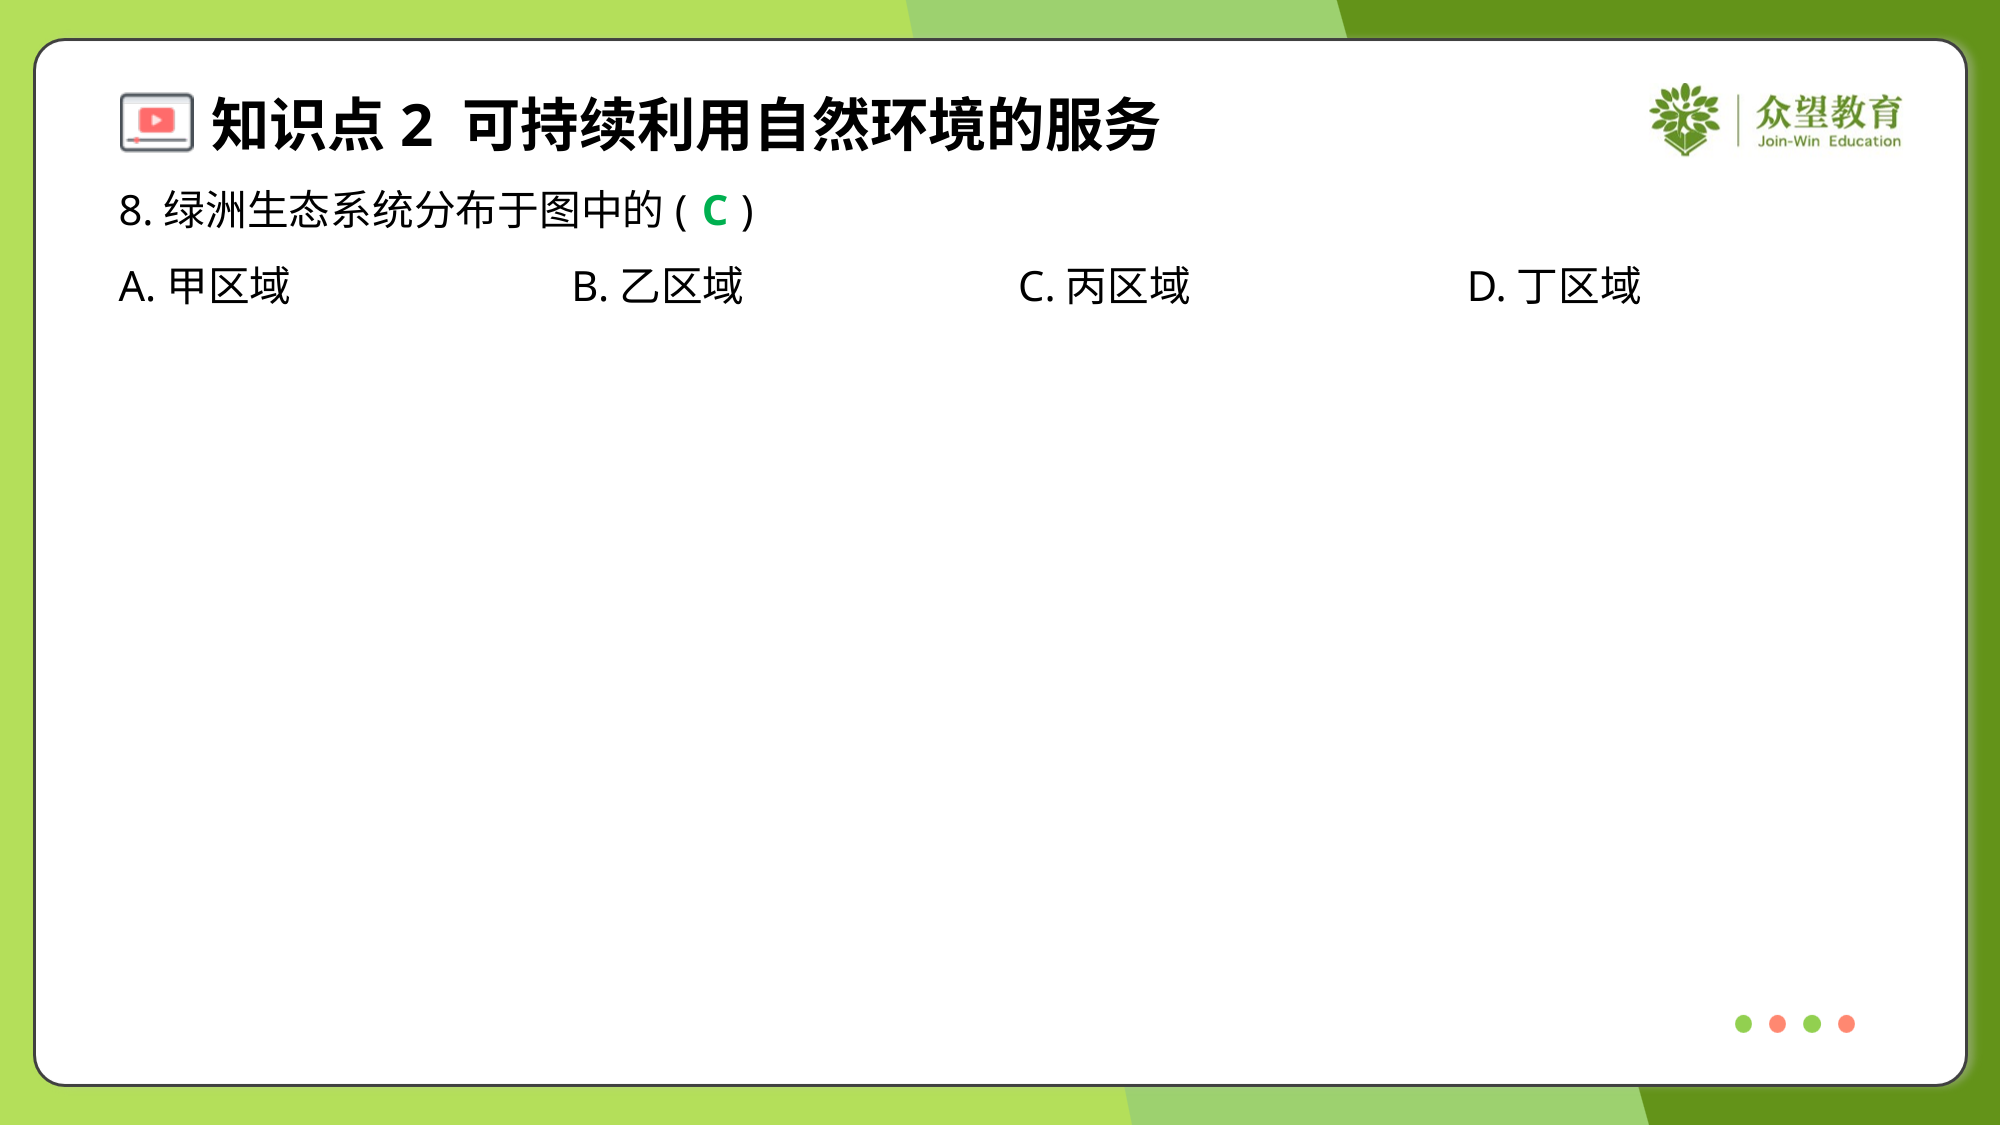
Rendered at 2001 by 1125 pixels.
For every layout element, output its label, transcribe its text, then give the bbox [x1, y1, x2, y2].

picture [0, 0, 2000, 1125]
text_box C [685, 158, 745, 226]
text_box 8.绿洲生态系统分布于图中的( ) [745, 158, 1883, 226]
text_box 8.绿洲生态系统分布于图中的( ) [118, 158, 685, 226]
text_box A.甲区域 B.乙区域 C.丙区域 D.丁区域 [118, 234, 1883, 302]
